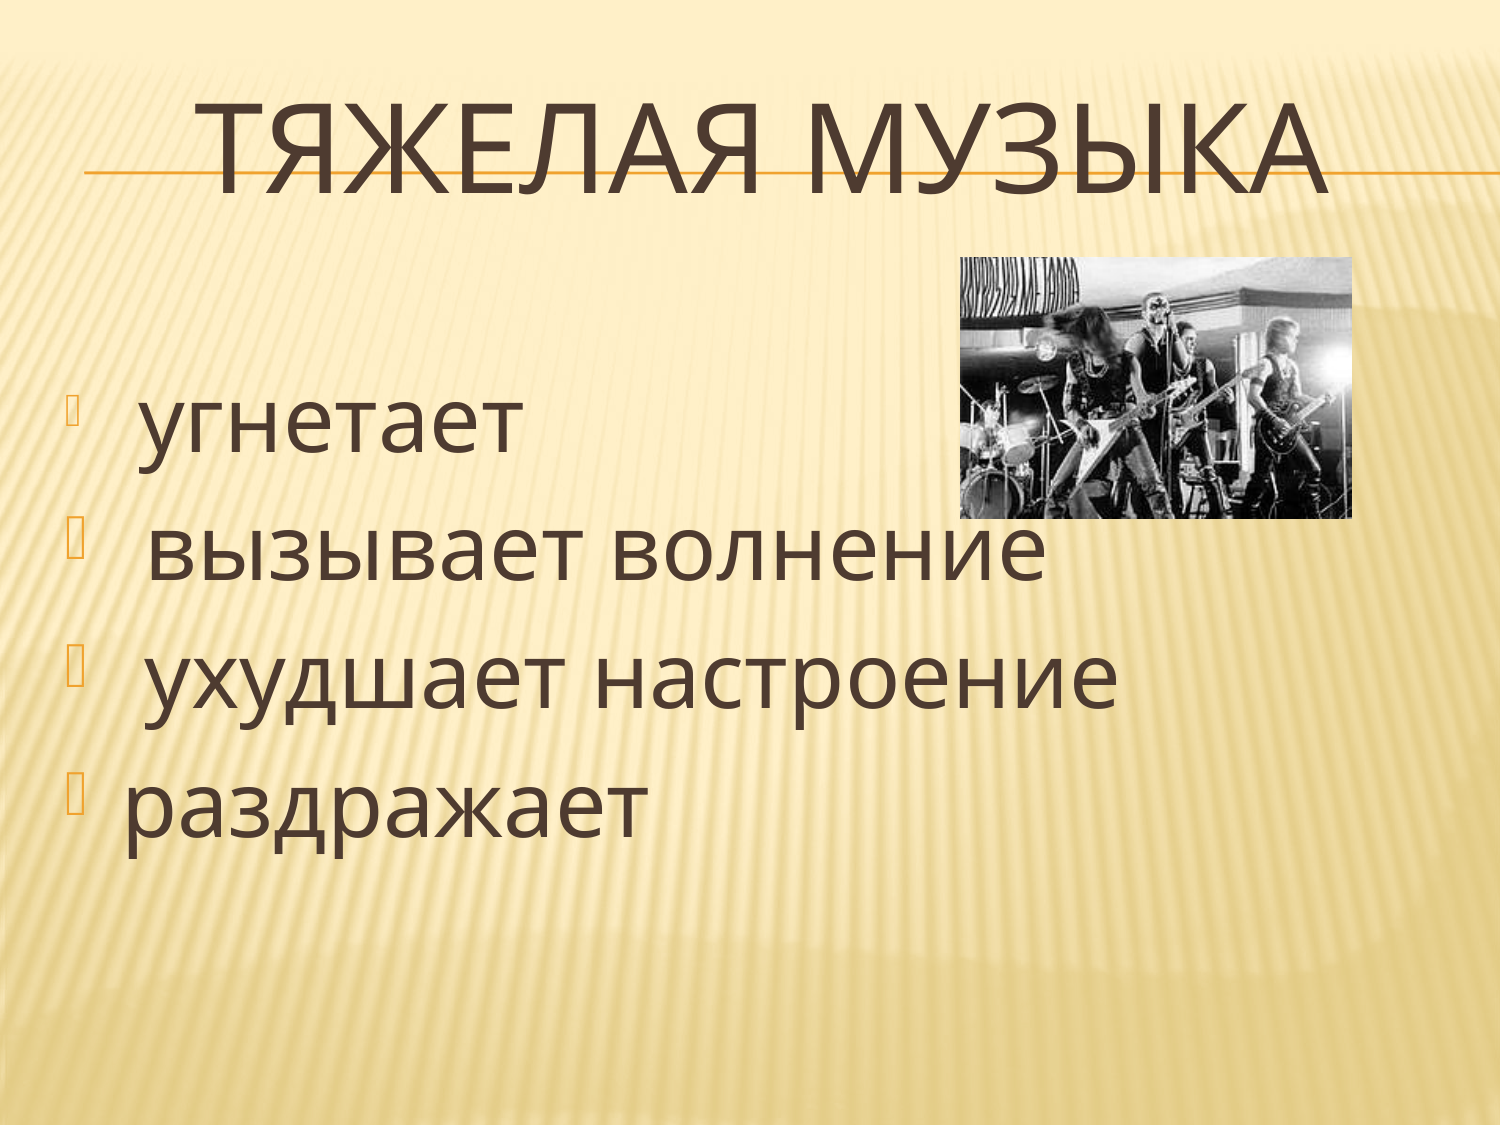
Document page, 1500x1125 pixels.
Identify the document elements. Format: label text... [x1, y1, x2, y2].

picture [960, 257, 1352, 520]
title ТЯЖЕЛАЯ МУЗЫКА [50, 75, 1475, 213]
list угнетает вызывает волнение ухудшает настроение раздражает [50, 254, 1475, 998]
